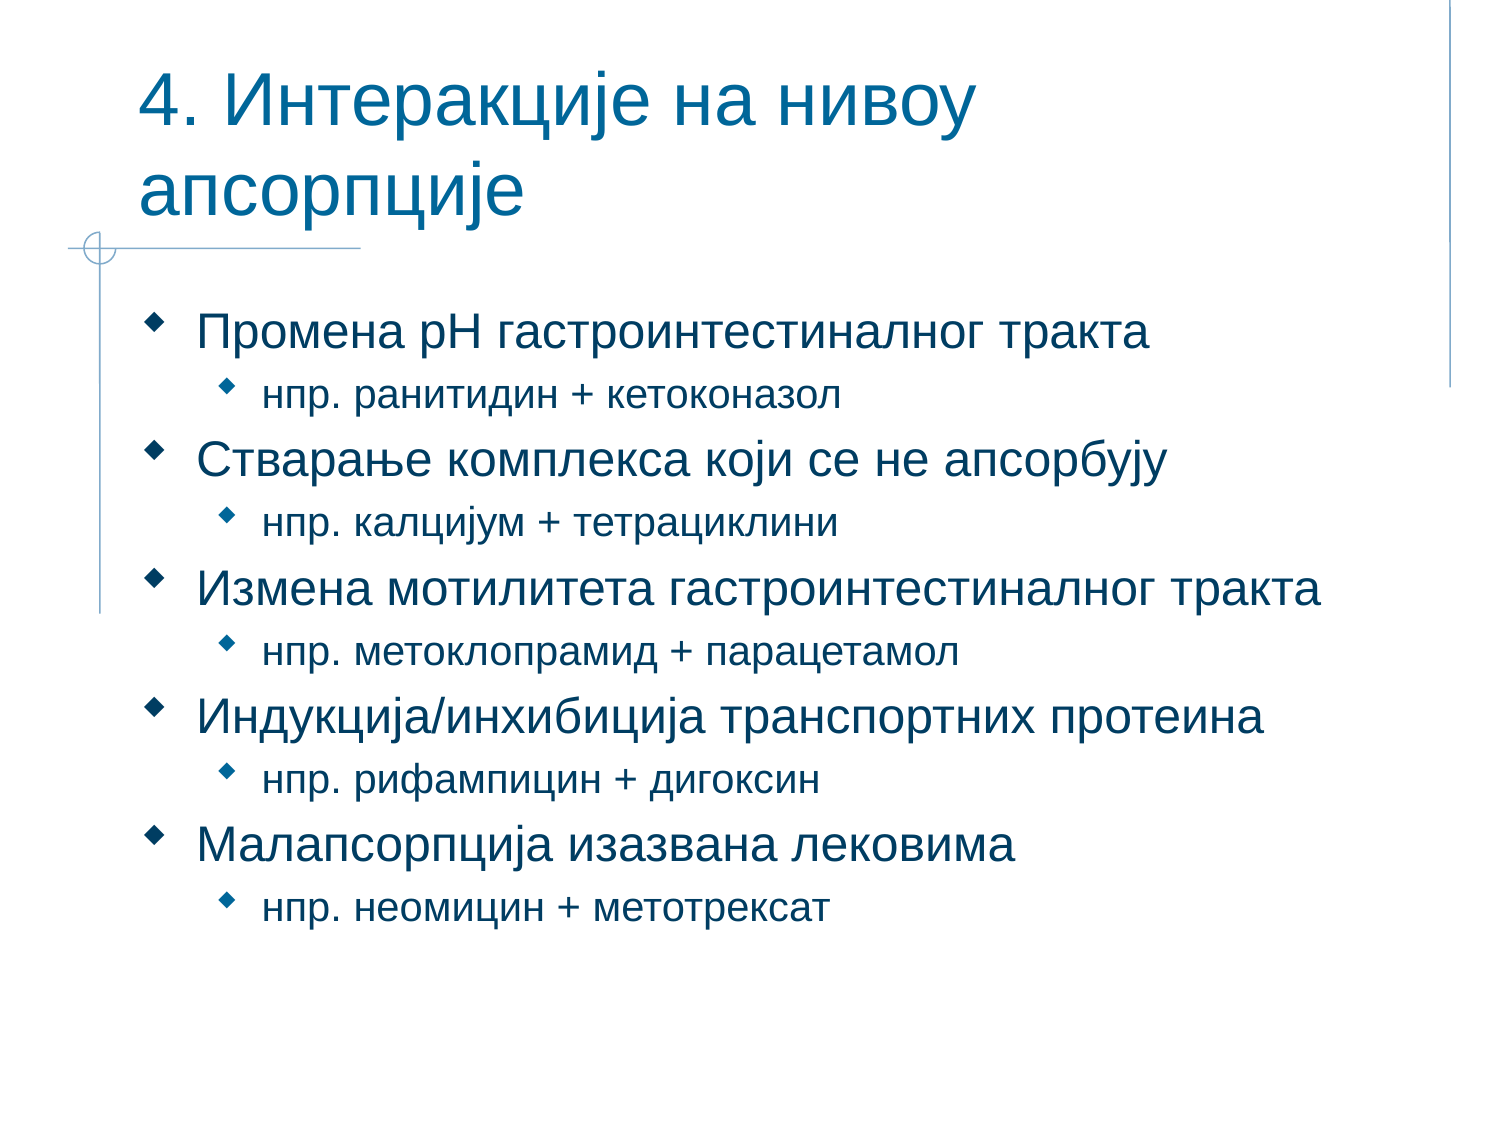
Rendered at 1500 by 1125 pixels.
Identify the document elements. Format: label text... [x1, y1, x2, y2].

list Промена pH гастроинтестиналног тракта нпр. ранитидин + кетоконазол Стварање комплекса који се не апсорбују нпр. калцијум + тетрациклини Измена мотилитета гастроинтестиналног тракта нпр. метоклопрамид + парацетамол Индукција/инхибиција транспортних протеина нпр. рифампицин + дигоксин Малапсорпција изазвана лековима нпр. неомицин + метотрексат [124, 290, 1400, 1026]
title 4. Интеракције на нивоу апсорпције [123, 49, 1400, 238]
